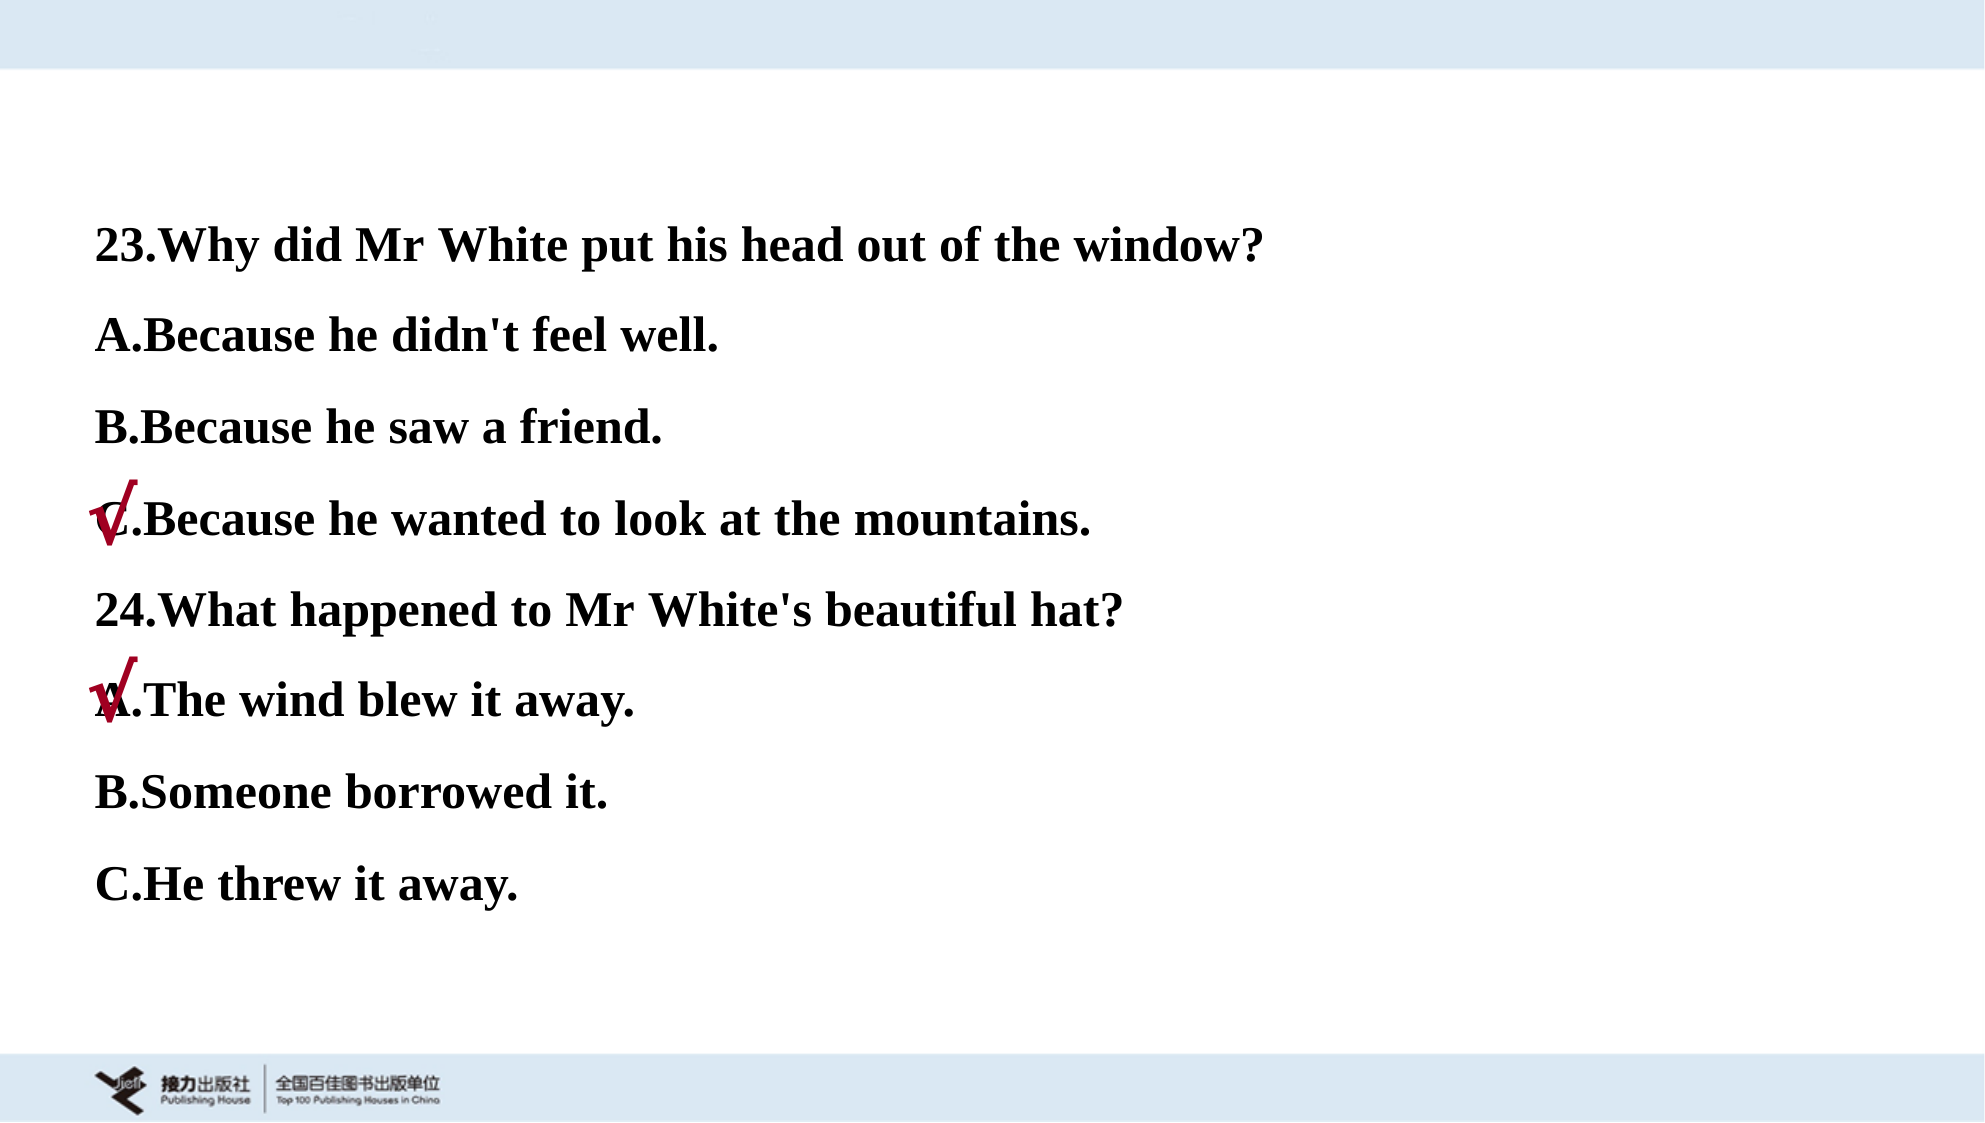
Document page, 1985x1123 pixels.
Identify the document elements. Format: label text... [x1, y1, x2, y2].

text_box √ [86, 644, 139, 738]
text_box A.The wind blew it away. B.Someone borrowed it. C.He threw it away. [94, 635, 1892, 911]
text_box √ [86, 467, 139, 560]
text_box A.Because he didn't feel well. B.Because he saw a friend. C.Because he wanted to look at the mountains. [94, 270, 1892, 546]
text_box 24.What happened to Mr White's beautiful hat? [94, 549, 1892, 635]
text_box 23.Why did Mr White put his head out of the window? [94, 184, 1892, 270]
picture [0, 0, 1985, 1122]
